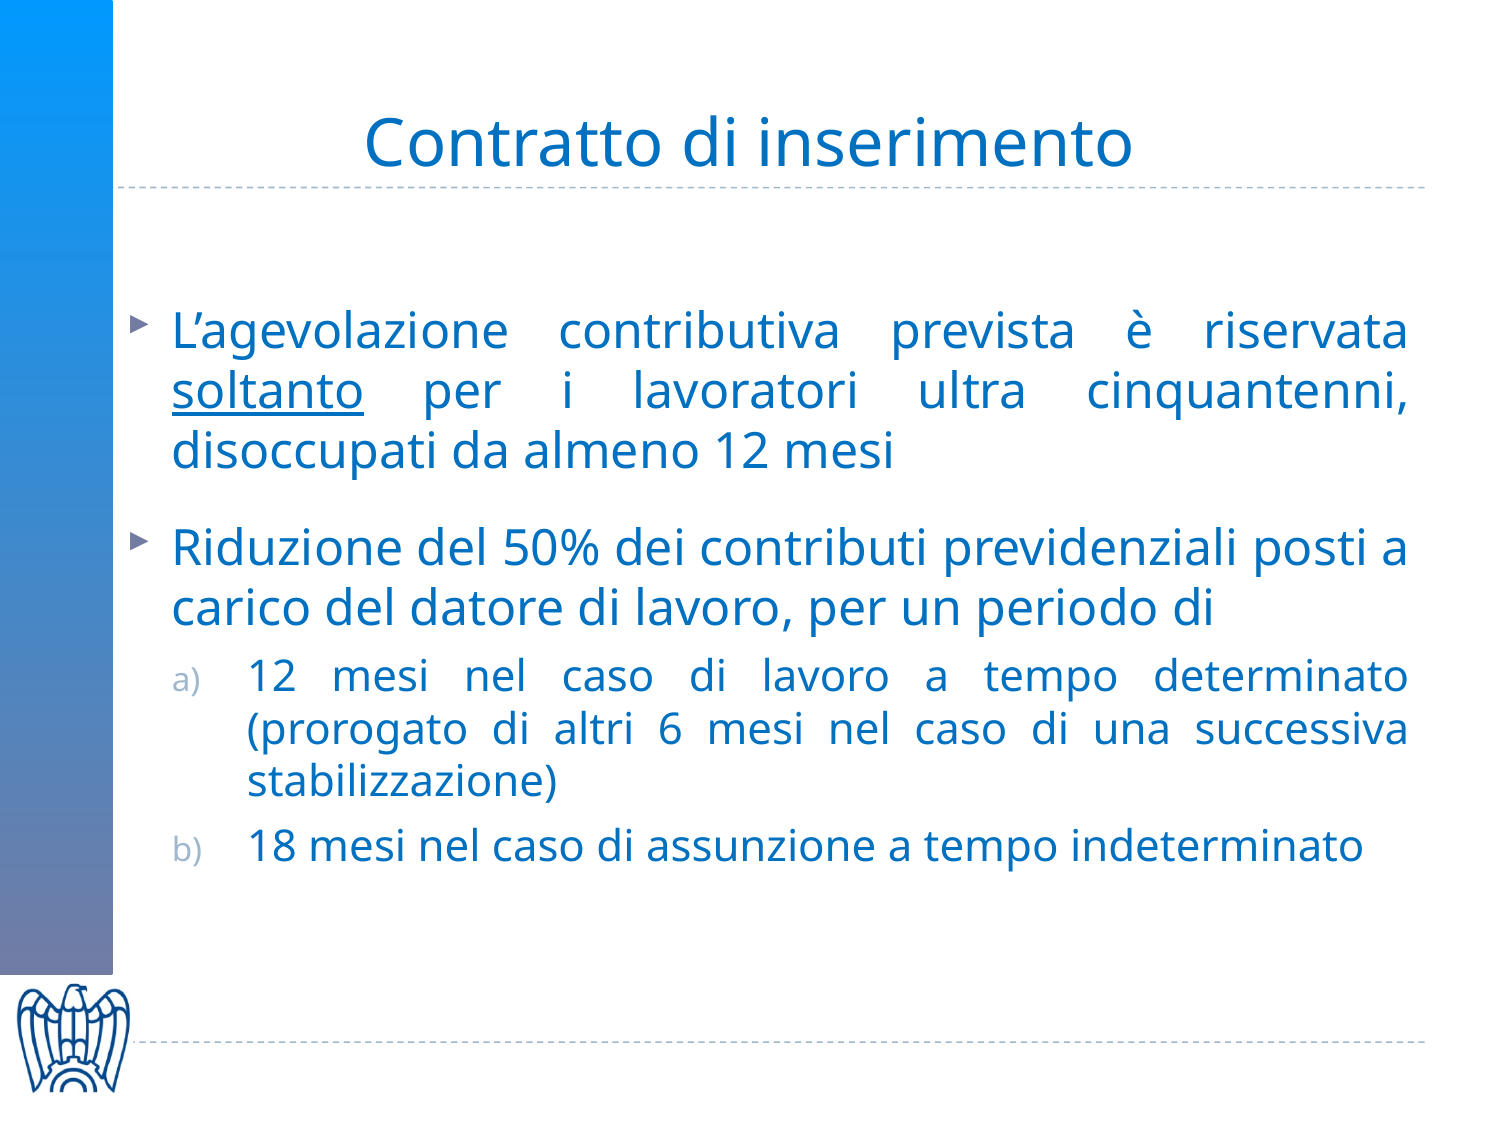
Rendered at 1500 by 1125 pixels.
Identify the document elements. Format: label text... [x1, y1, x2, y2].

picture [0, 974, 134, 1113]
list L’agevolazione contributiva prevista è riservata soltanto per i lavoratori ultra cinquantenni, disoccupati da almeno 12 mesi Riduzione del 50% dei contributi previdenziali posti a carico del datore di lavoro, per un periodo di 12 mesi nel caso di lavoro a tempo determinato (prorogato di altri 6 mesi nel caso di una successiva stabilizzazione) 18 mesi nel caso di assunzione a tempo indeterminato [113, 290, 1425, 1010]
title Contratto di inserimento [113, 24, 1425, 188]
text_box [0, 0, 113, 974]
